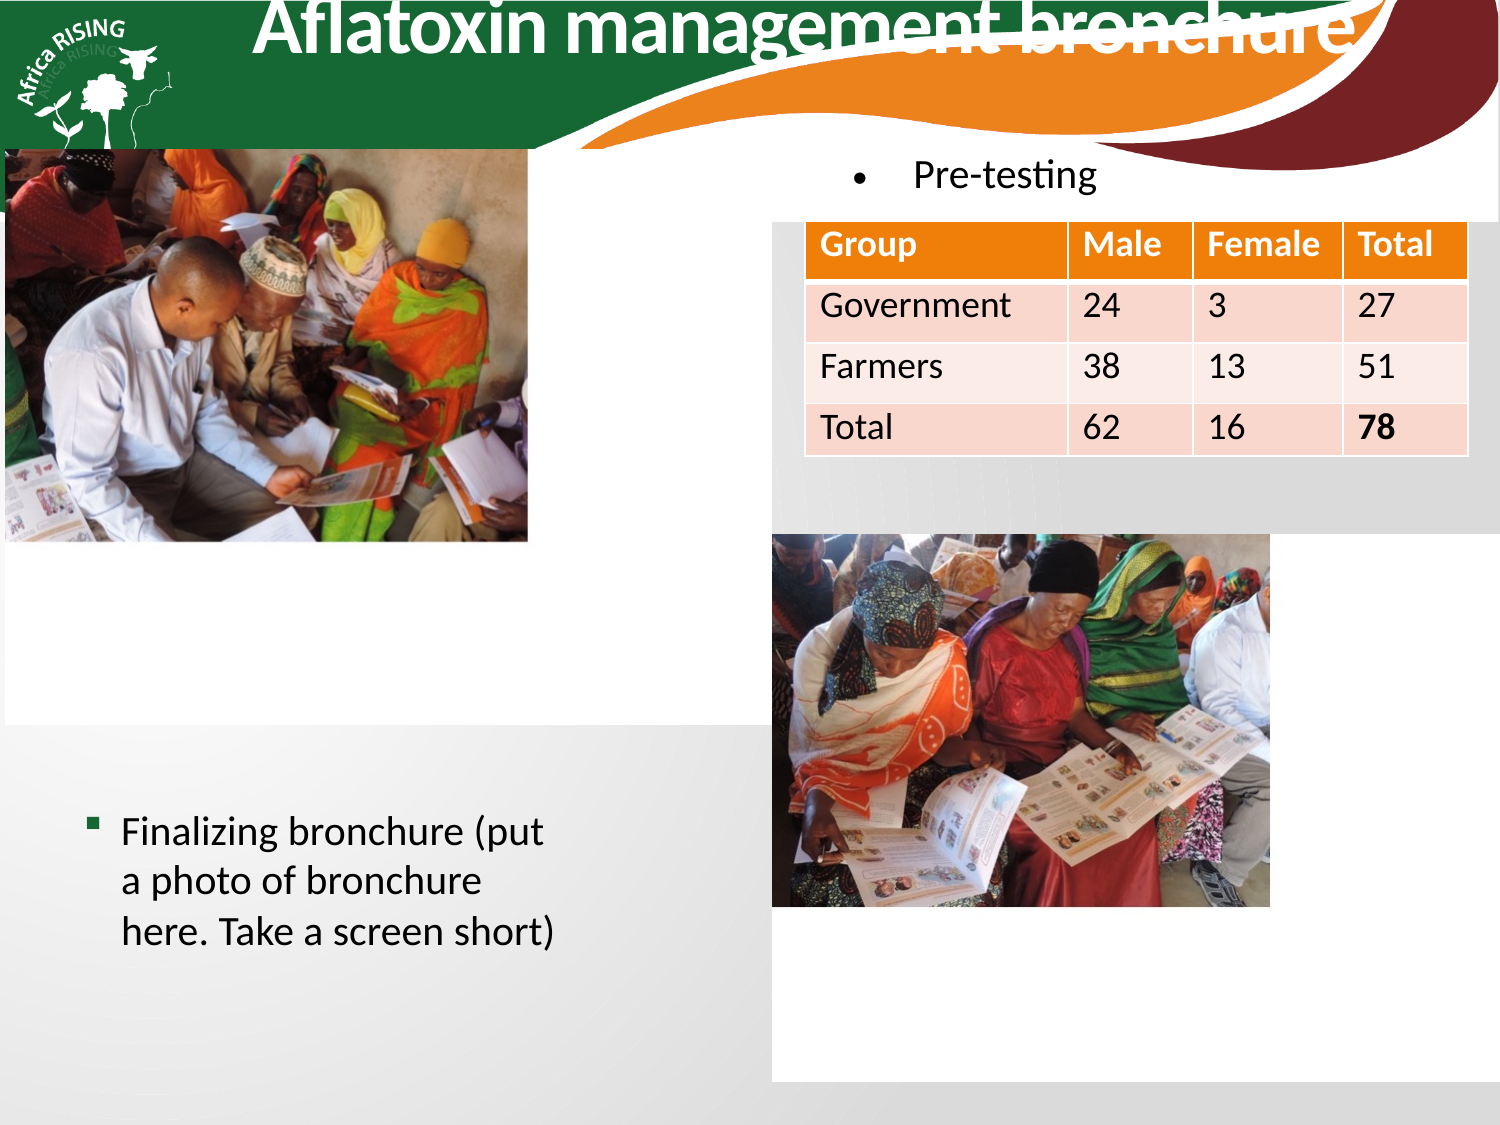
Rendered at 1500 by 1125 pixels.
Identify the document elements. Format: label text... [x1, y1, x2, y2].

table_header Male [1069, 222, 1192, 279]
list Finalizing bronchure (put a photo of bronchure here. Take a screen short) [50, 795, 588, 1034]
title Aflatoxin management bronchure [237, 0, 1500, 150]
table_header Group [806, 222, 1067, 279]
table_cell Government [806, 285, 1067, 342]
table_cell 13 [1194, 344, 1342, 403]
table_cell 3 [1194, 285, 1342, 342]
table_cell 24 [1069, 285, 1192, 342]
text_box Pre-testing [837, 149, 1375, 209]
table_cell 78 [1344, 404, 1467, 455]
picture [0, 0, 1500, 1082]
table_cell 16 [1194, 404, 1342, 455]
table_cell Total [806, 404, 1067, 455]
table_cell Farmers [806, 344, 1067, 403]
table_cell 38 [1069, 344, 1192, 403]
table_cell 62 [1069, 404, 1192, 455]
table_header Female [1194, 222, 1342, 279]
table_cell 27 [1344, 285, 1467, 342]
table_header Total [1344, 222, 1467, 279]
table_cell 51 [1344, 344, 1467, 403]
